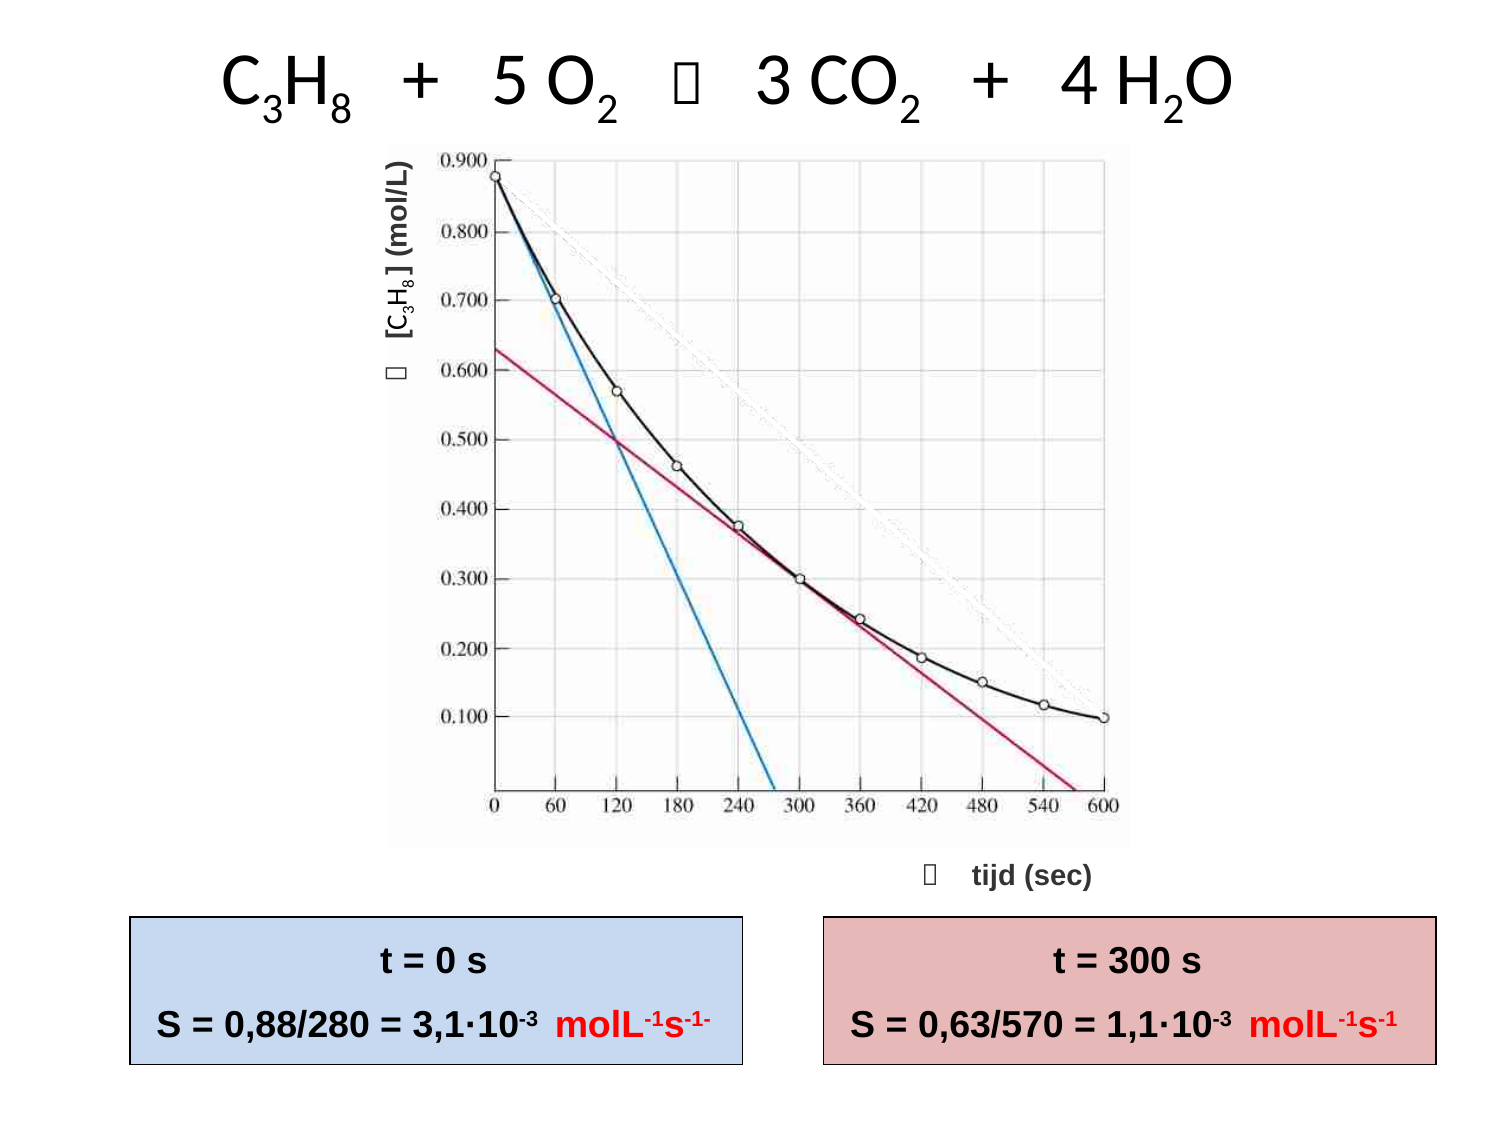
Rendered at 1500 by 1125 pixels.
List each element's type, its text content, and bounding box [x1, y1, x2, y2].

text_box C3H8 + 5 O2  3 CO2 + 4 H2O [206, 22, 1412, 140]
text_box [369, 113, 1131, 909]
text_box t = 0 s S = 0,88/280 = 3,1·10-3 molL-1s-1- [129, 916, 743, 1065]
text_box t = 300 s S = 0,63/570 = 1,1·10-3 molL-1s-1 [823, 916, 1437, 1065]
